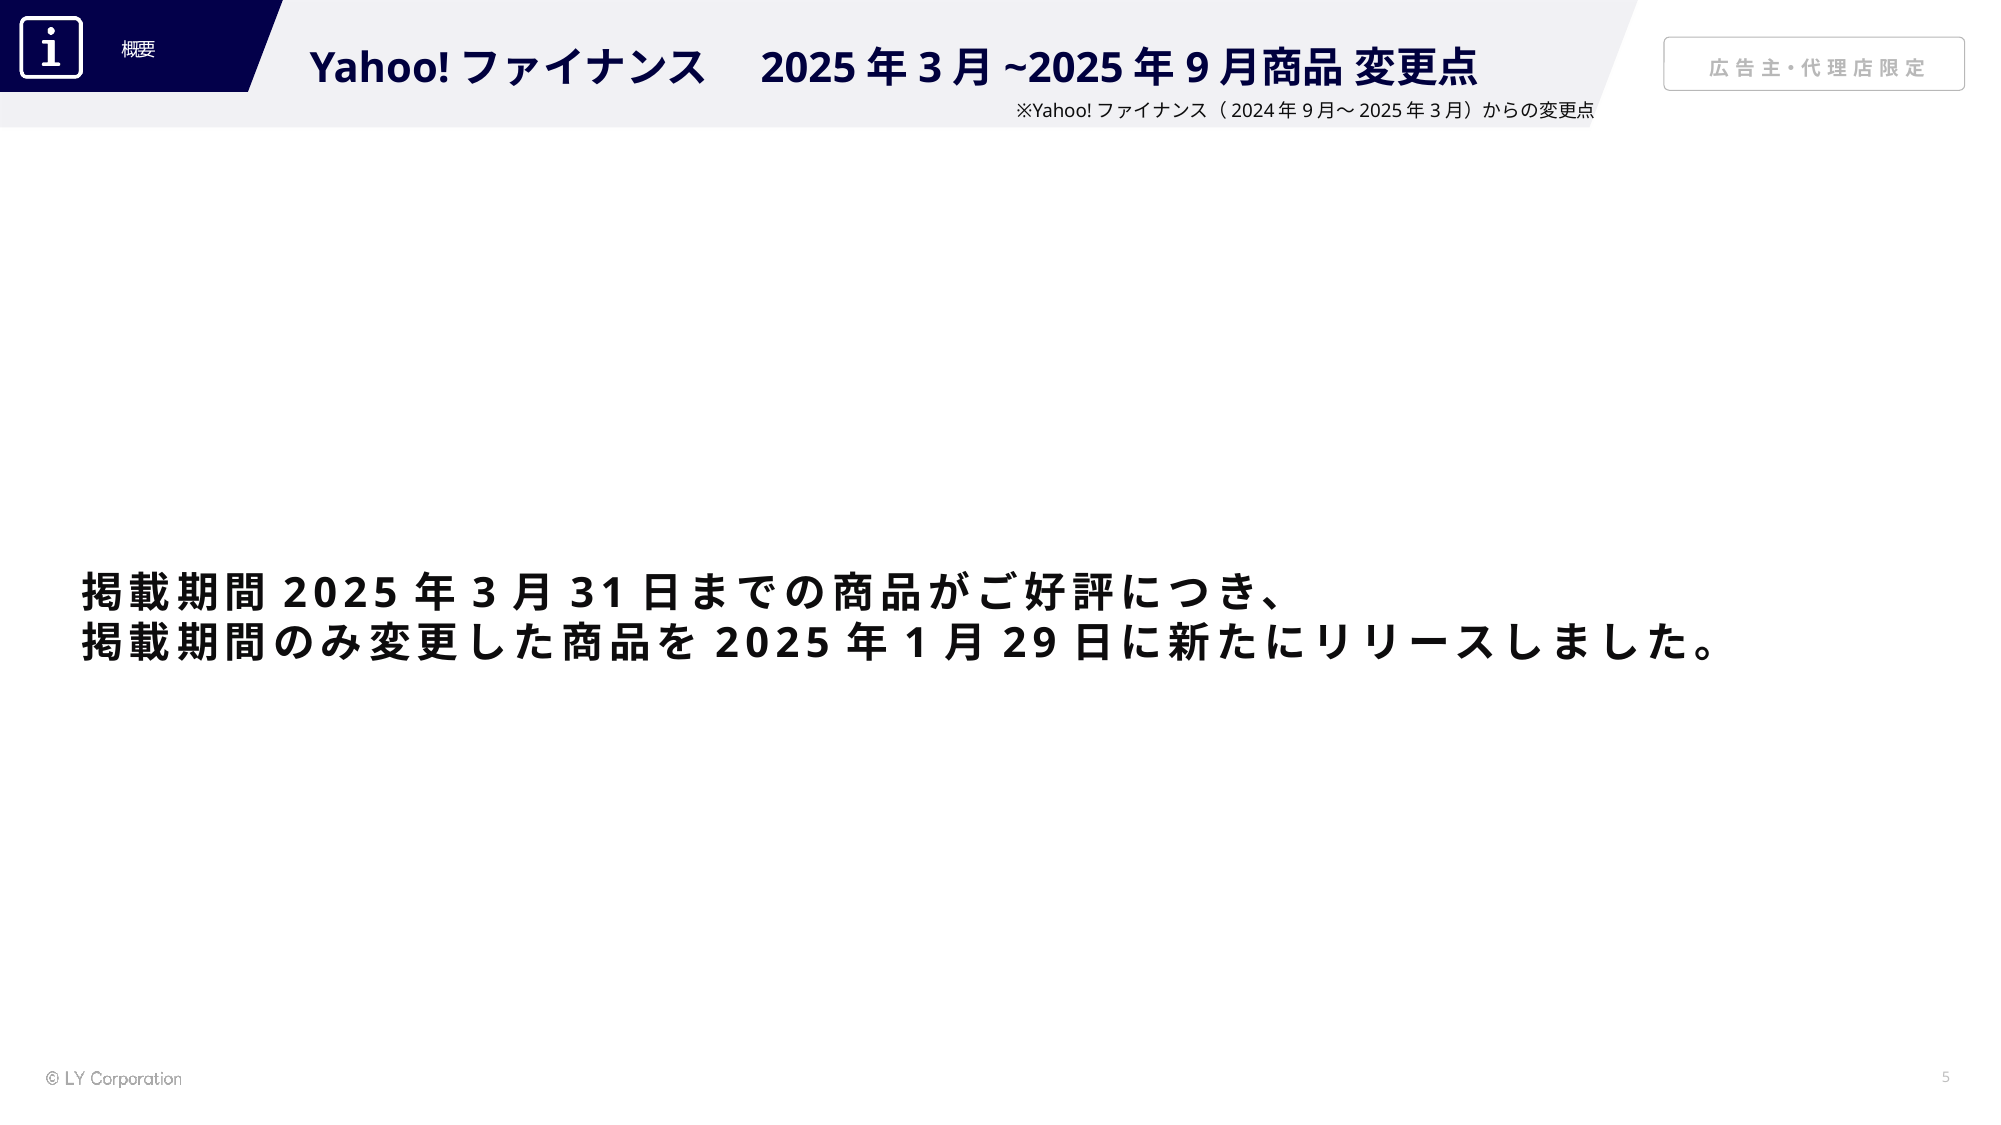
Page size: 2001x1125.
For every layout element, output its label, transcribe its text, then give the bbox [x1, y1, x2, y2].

text_box 概要 [97, 13, 180, 81]
text_box ※Yahoo!ファイナンス（2024年9月～2025年3月）からの変更点 [1016, 96, 1596, 122]
text_box 掲載期間2025年3月31日までの商品がご好評につき、 掲載期間のみ変更した商品を2025年1月29日に新たにリリースしました。 [78, 562, 1922, 668]
picture [46, 1071, 181, 1088]
list Yahoo!ファイナンス 2025年3月~2025年9月商品 変更点 [309, 41, 1645, 97]
picture [9, 5, 92, 87]
